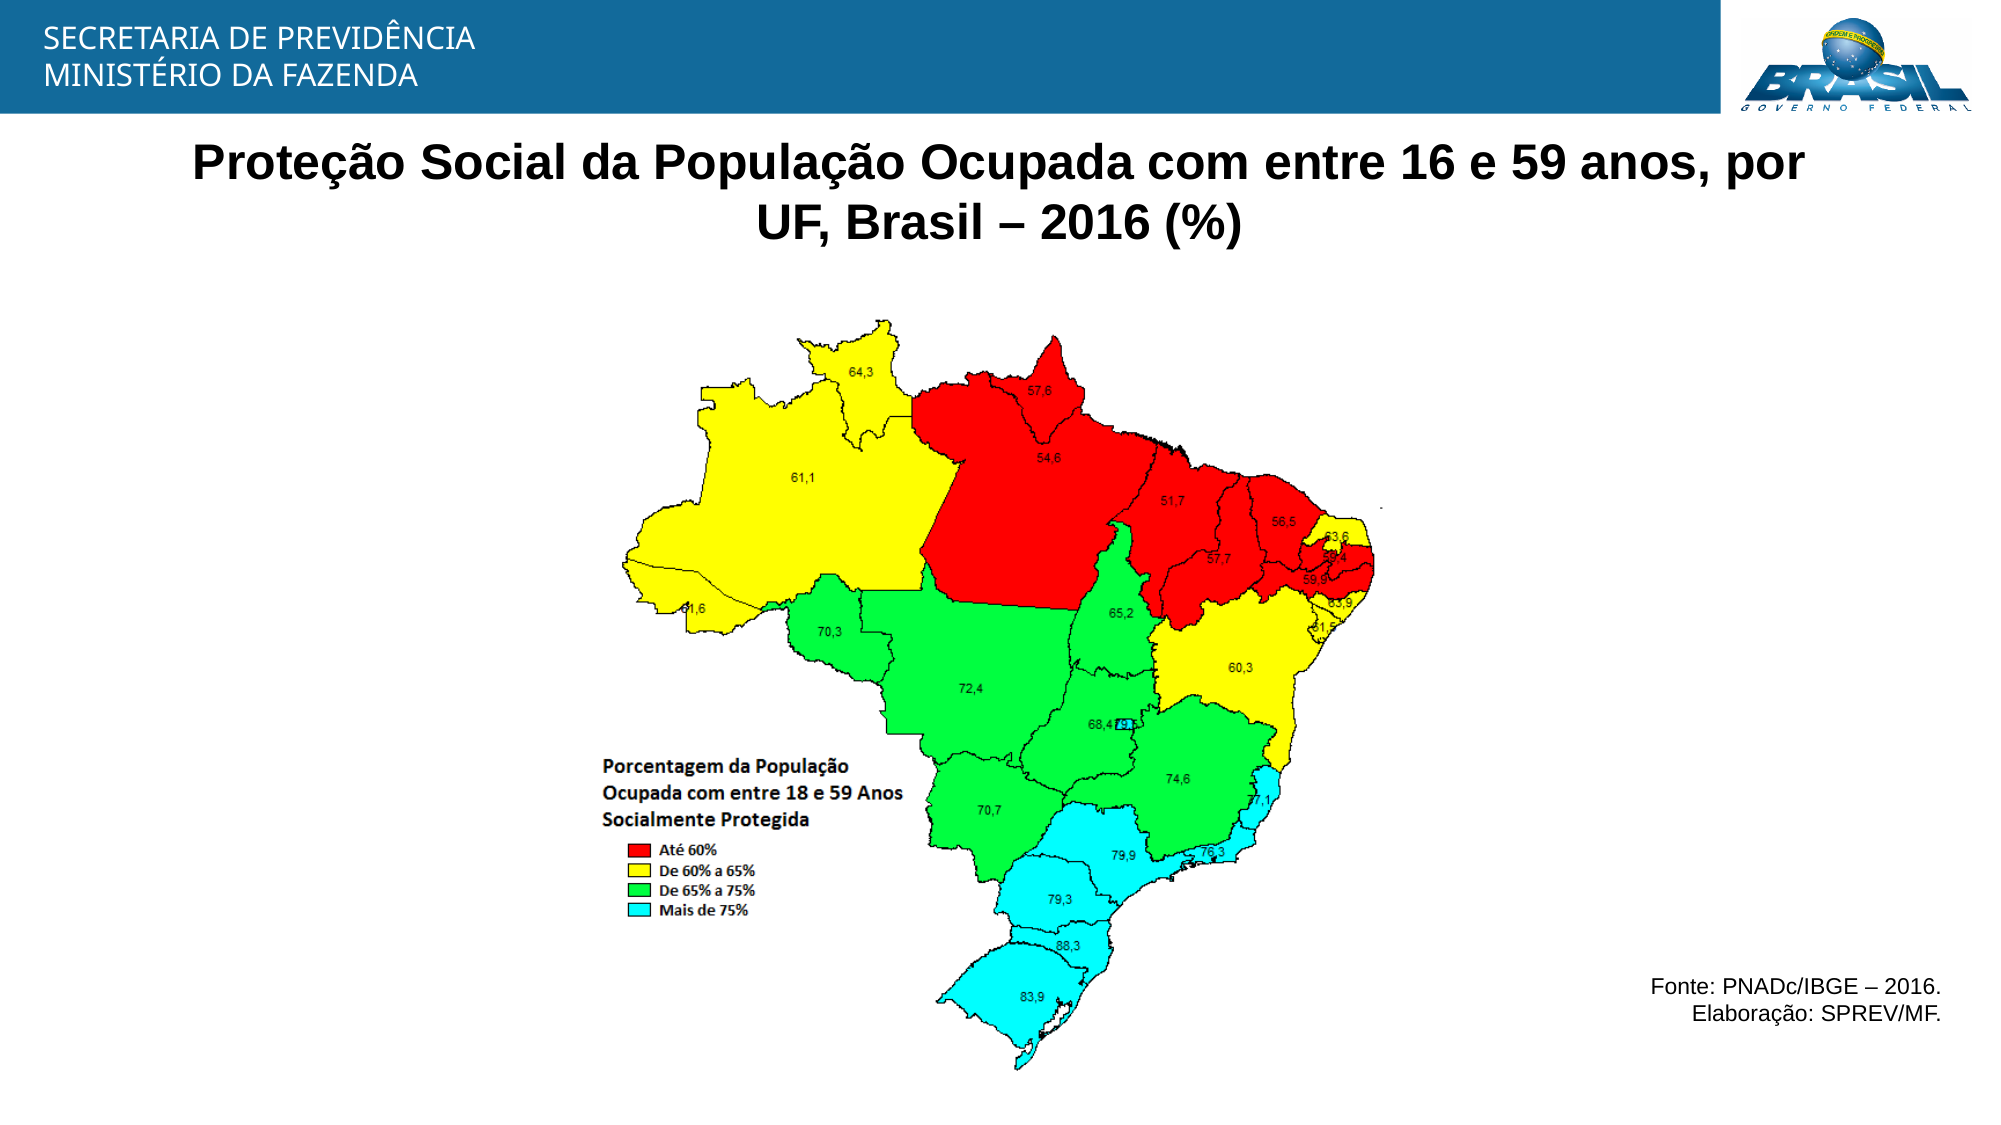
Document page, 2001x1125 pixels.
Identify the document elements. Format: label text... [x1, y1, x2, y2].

picture [1741, 18, 1972, 111]
picture [598, 314, 1402, 1079]
text_box Fonte: PNADc/IBGE – 2016. Elaboração: SPREV/MF. [1407, 964, 1957, 1034]
text_box Proteção Social da População Ocupada com entre 16 e 59 anos, por UF, Brasil – 2016 (%) [173, 113, 1827, 267]
